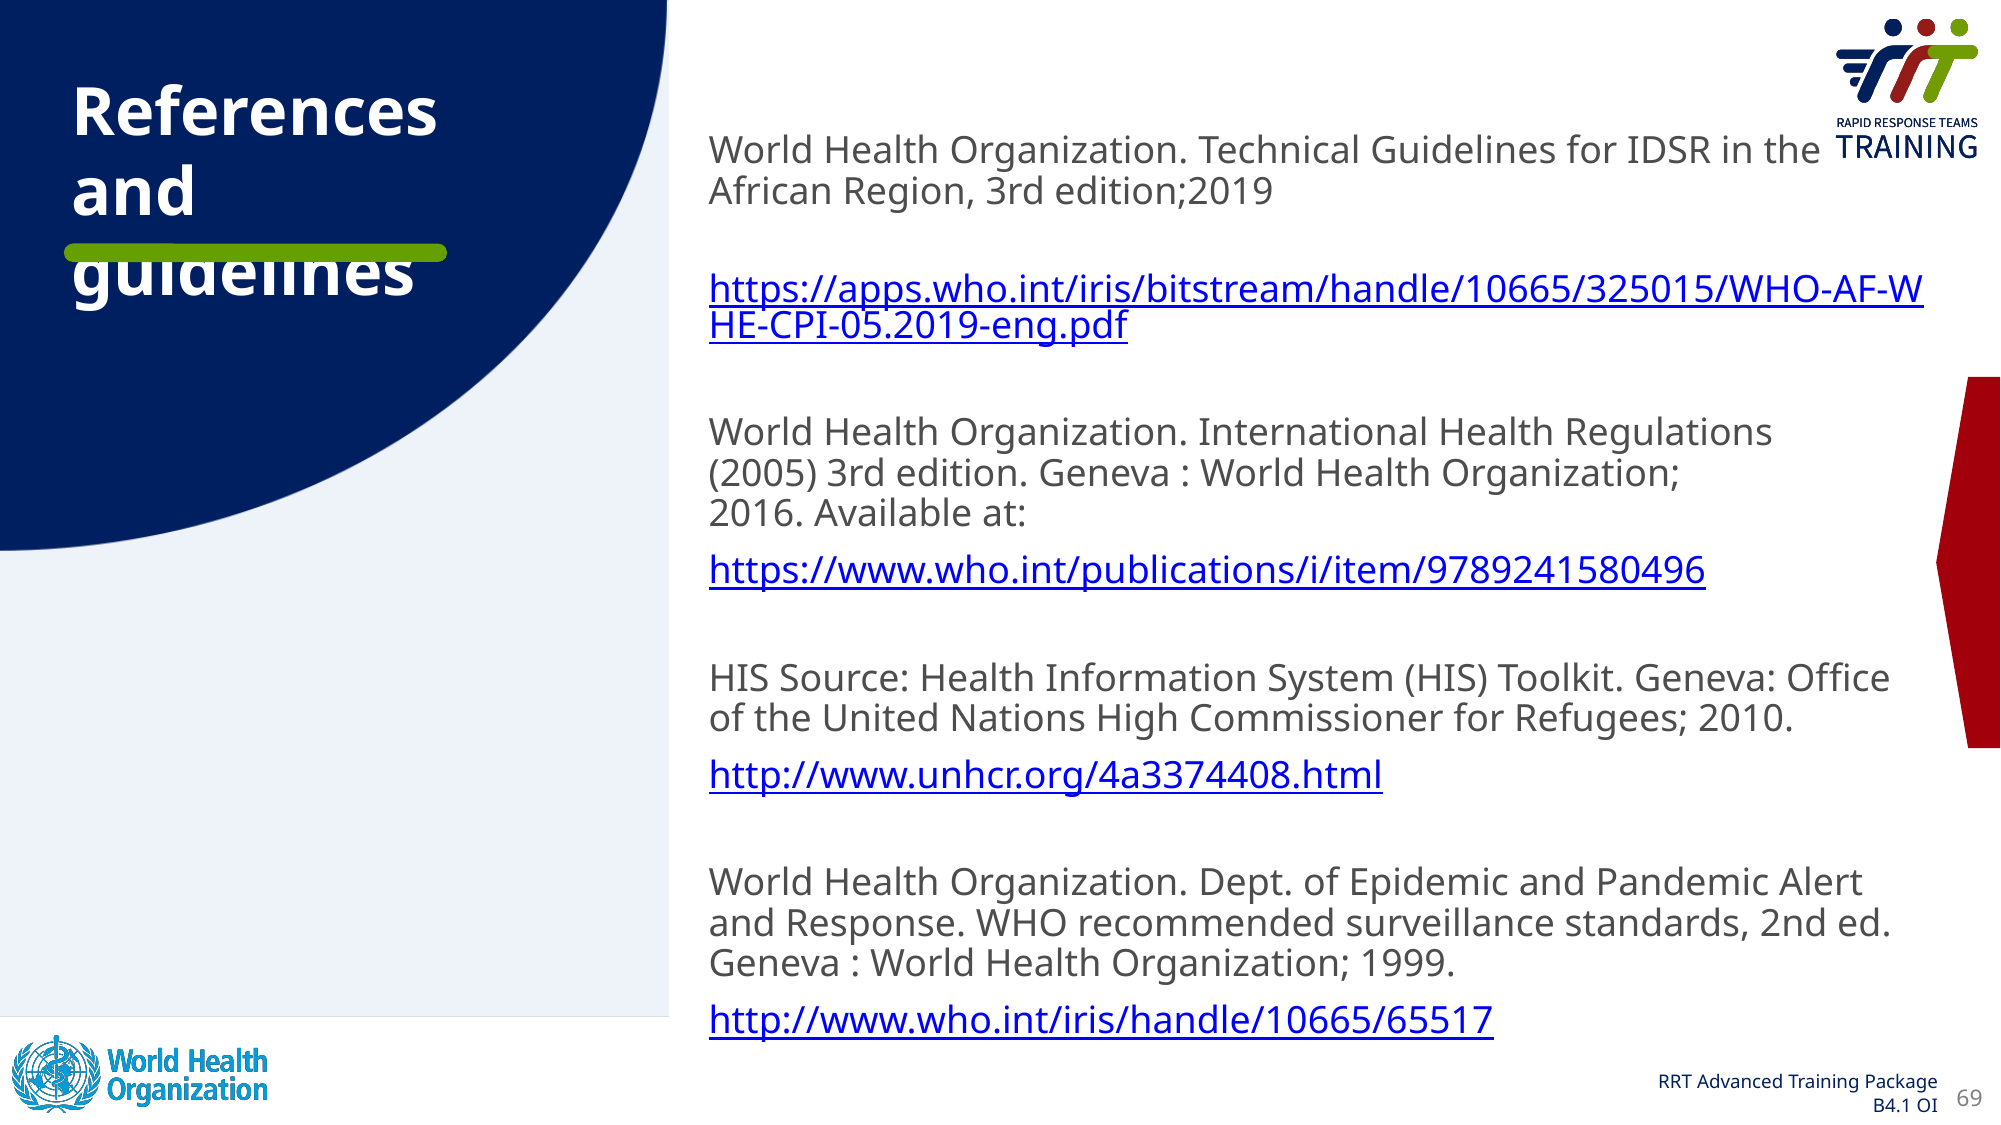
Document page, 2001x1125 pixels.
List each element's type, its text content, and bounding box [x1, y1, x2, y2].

picture [24, 1054, 36, 1087]
picture [71, 1053, 90, 1091]
picture [30, 1083, 37, 1091]
picture [34, 1054, 43, 1078]
picture [1835, 19, 1978, 167]
list World Health Organization. Technical Guidelines for IDSR in the African Region, 3rd edition;2019 https://apps.who.int/iris/bitstream/handle/10665/325015/WHO-AF-WHE-CPI-05.2019-eng.pdf World Health Organization. International Health Regulations (2005) 3rd edition. Geneva : World Health Organization; 2016. Available at: https://www.who.int/publications/i/item/9789241580496 HIS Source: Health Information System (HIS) Toolkit. Geneva: Ofﬁce of the United Nations High Commissioner for Refugees; 2010. http://www.unhcr.org/4a3374408.html World Health Organization. Dept. of Epidemic and Pandemic Alert and Response. WHO recommended surveillance standards, 2nd ed. Geneva : World Health Organization; 1999. http://www.who.int/iris/handle/10665/65517 [700, 123, 1937, 1002]
picture [22, 1062, 26, 1077]
picture [12, 1035, 54, 1068]
picture [36, 1088, 78, 1105]
picture [12, 1083, 48, 1113]
picture [46, 1056, 54, 1062]
text_box References and guidelines [63, 61, 524, 317]
text_box [63, 243, 448, 263]
picture [40, 1062, 47, 1070]
picture [50, 1108, 62, 1113]
picture [59, 1035, 267, 1113]
picture [0, 0, 669, 1018]
